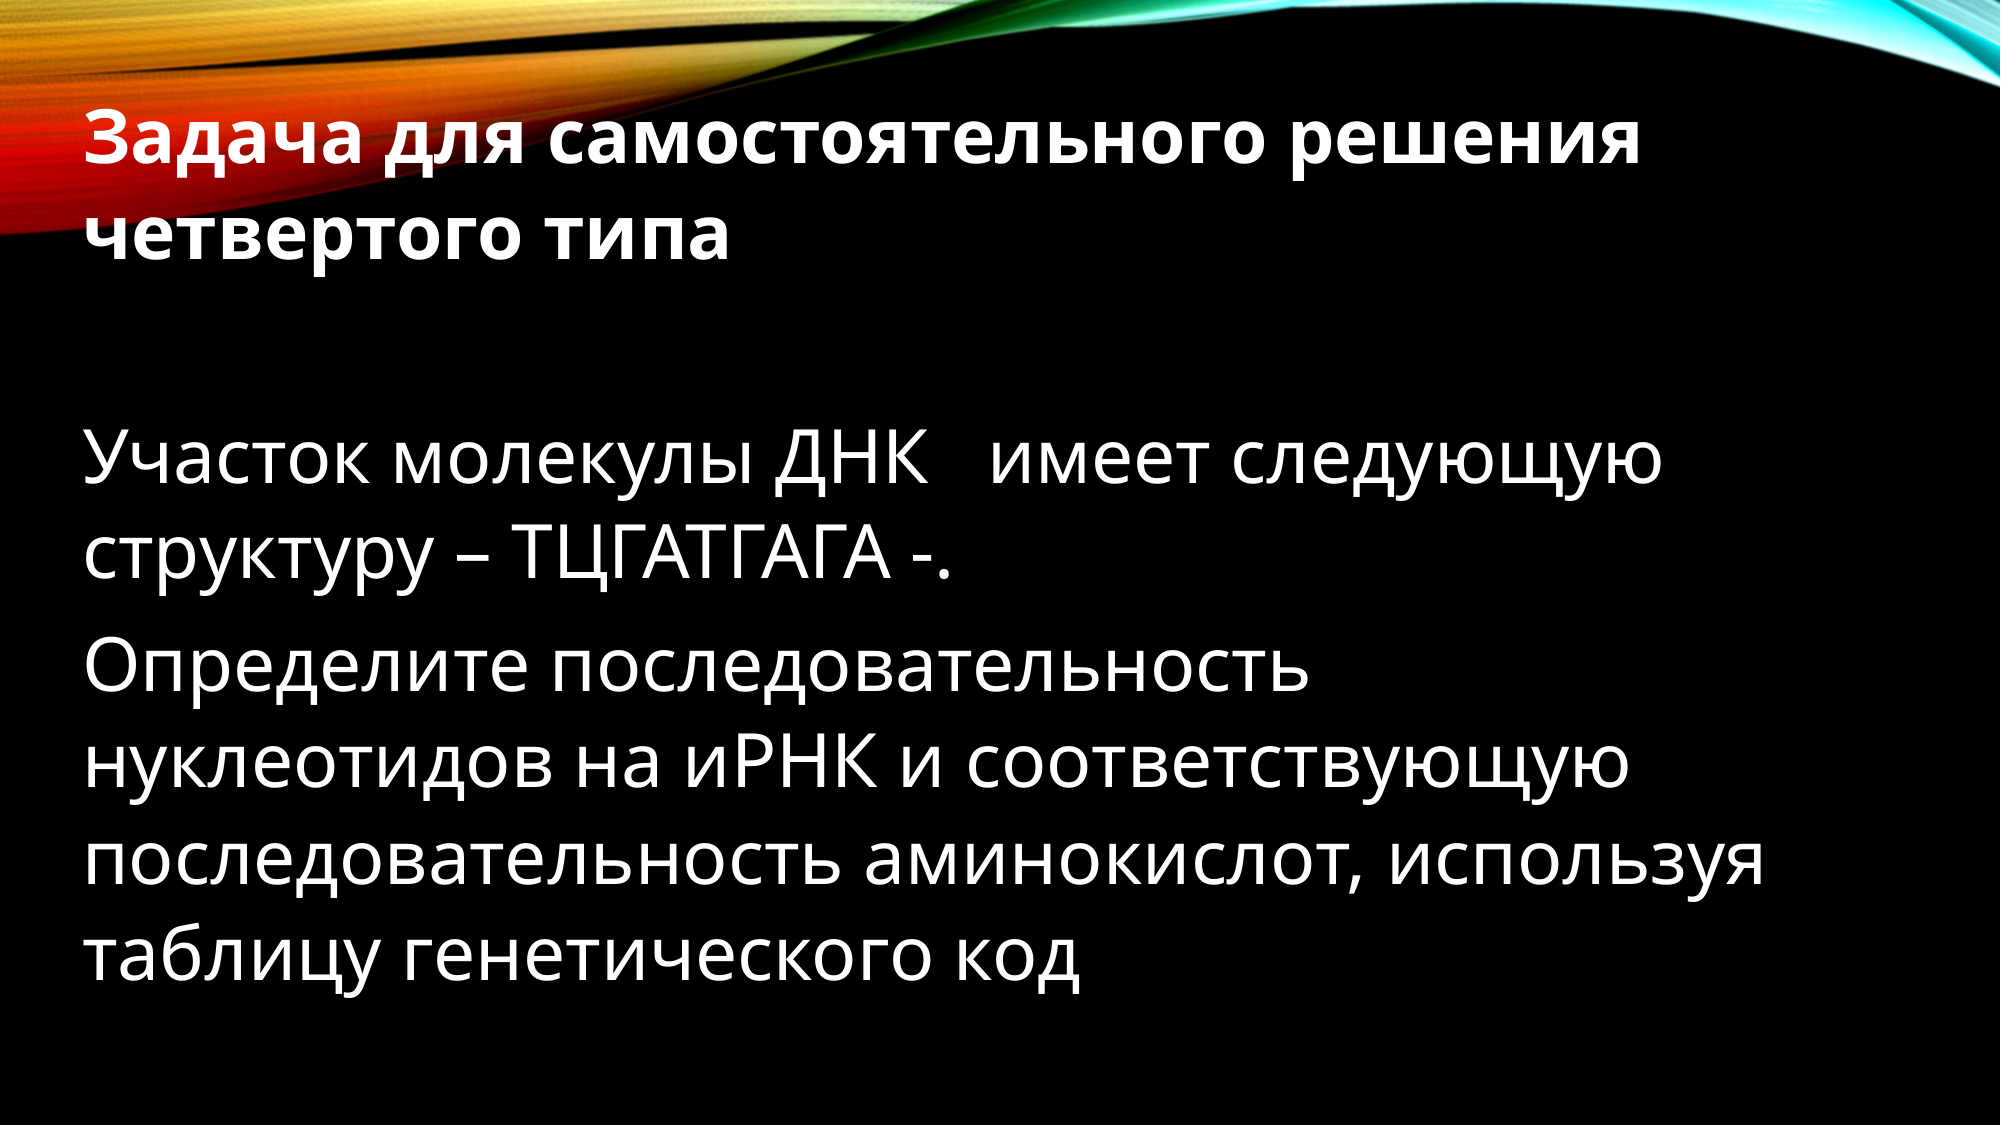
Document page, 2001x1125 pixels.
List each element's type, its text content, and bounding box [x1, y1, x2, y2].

picture [0, 0, 2000, 237]
text_box Задача для самостоятельного решения четвертого типа Участок молекулы ДНК имеет следующую структуру – ТЦГАТГАГА -. Определите последовательность нуклеотидов на иРНК и соответствующую последовательность аминокислот, используя таблицу генетического код [67, 74, 1809, 1003]
